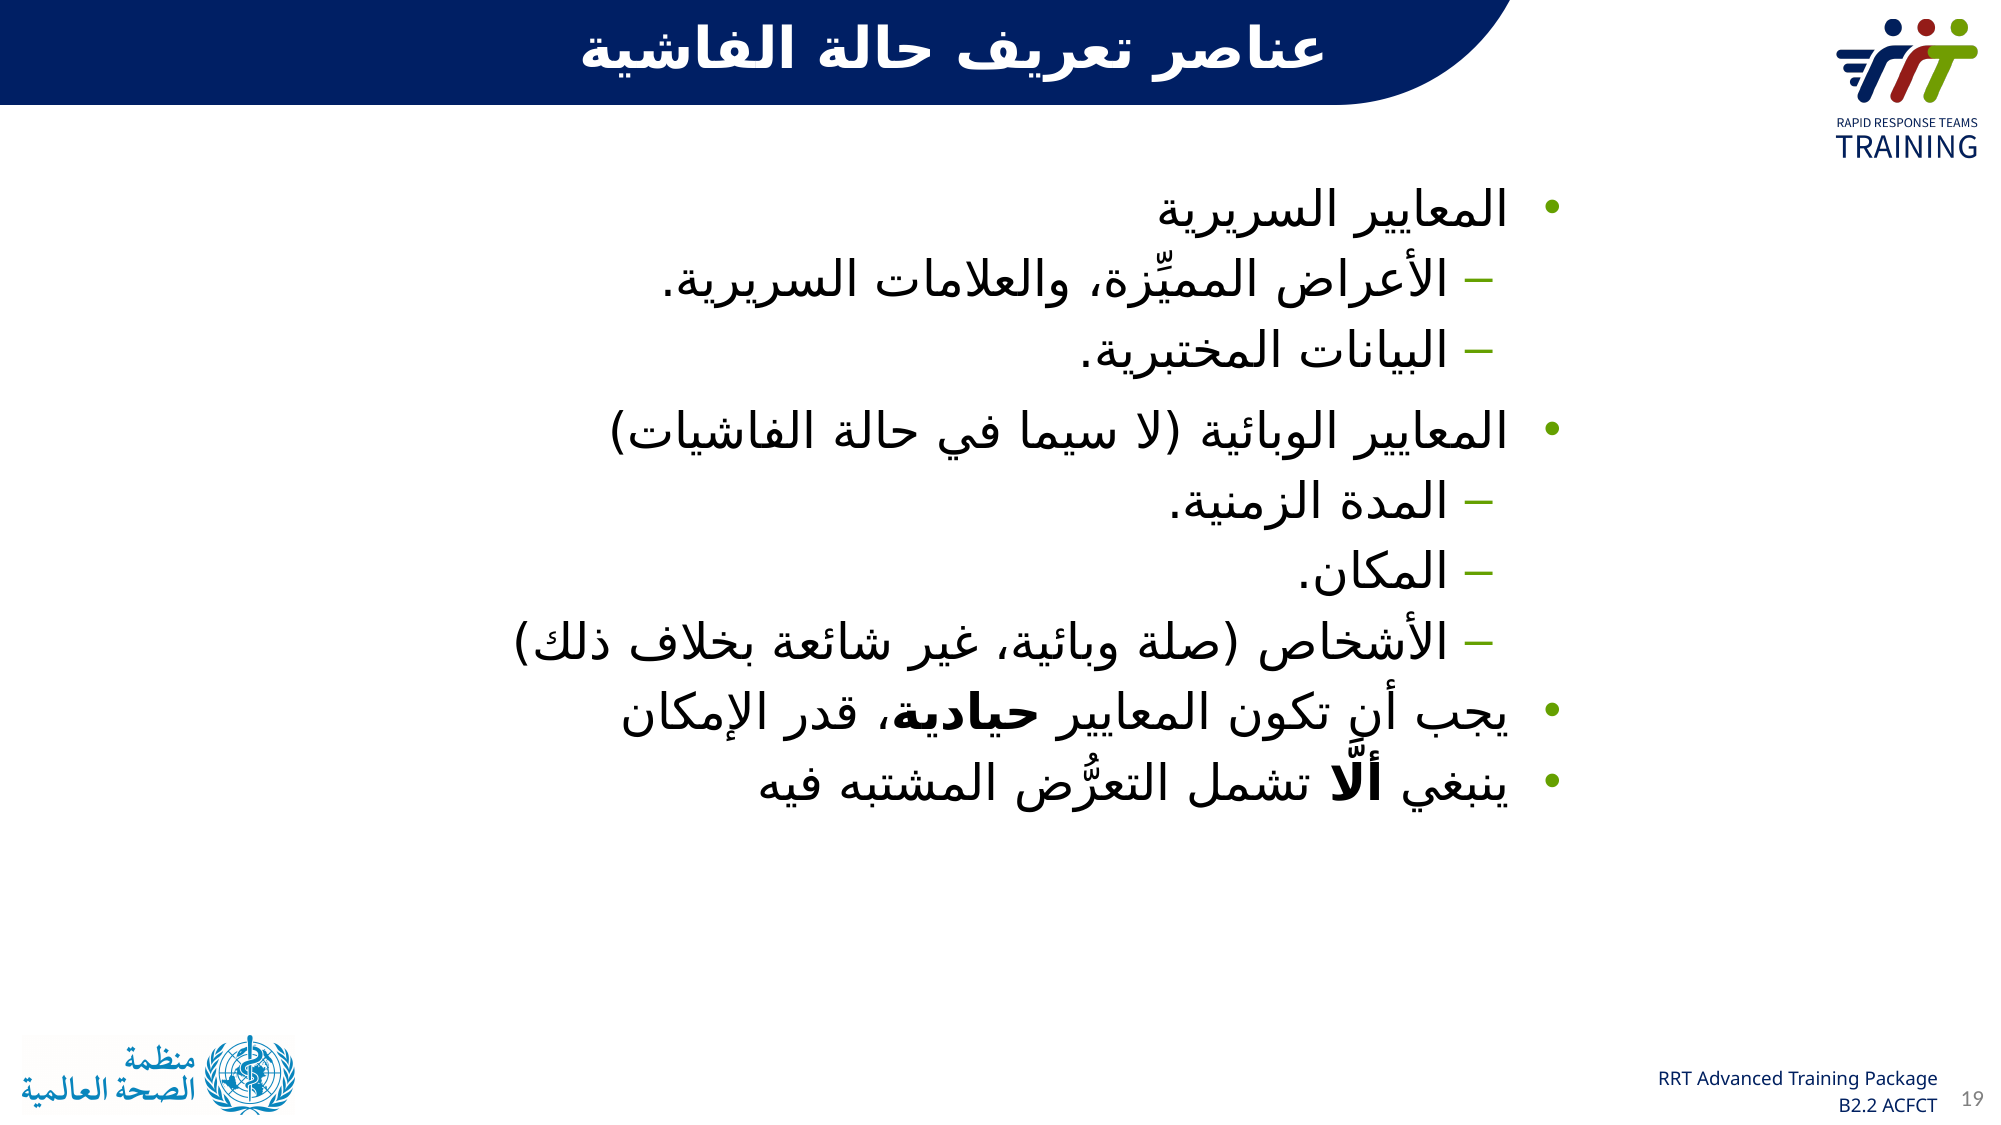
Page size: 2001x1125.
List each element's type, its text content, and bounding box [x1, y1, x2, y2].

picture [0, 0, 1533, 105]
picture [22, 1035, 295, 1115]
picture [252, 1050, 258, 1059]
text_box عناصر تعريف حالة الفاشية [31, 11, 1338, 89]
picture [1835, 19, 1978, 167]
text_box المعايير السريرية الأعراض المميِّزة، والعلامات السريرية. البيانات المختبرية. المعايير الوبائية (لا سيما في حالة الفاشيات) المدة الزمنية. المكان. الأشخاص (صلة وبائية، غير شائعة بخلاف ذلك) يجب أن تكون المعايير حيادية، قدر الإمكان ينبغي ألَّا تشمل التعرُّض المشتبه فيه [431, 169, 1569, 956]
